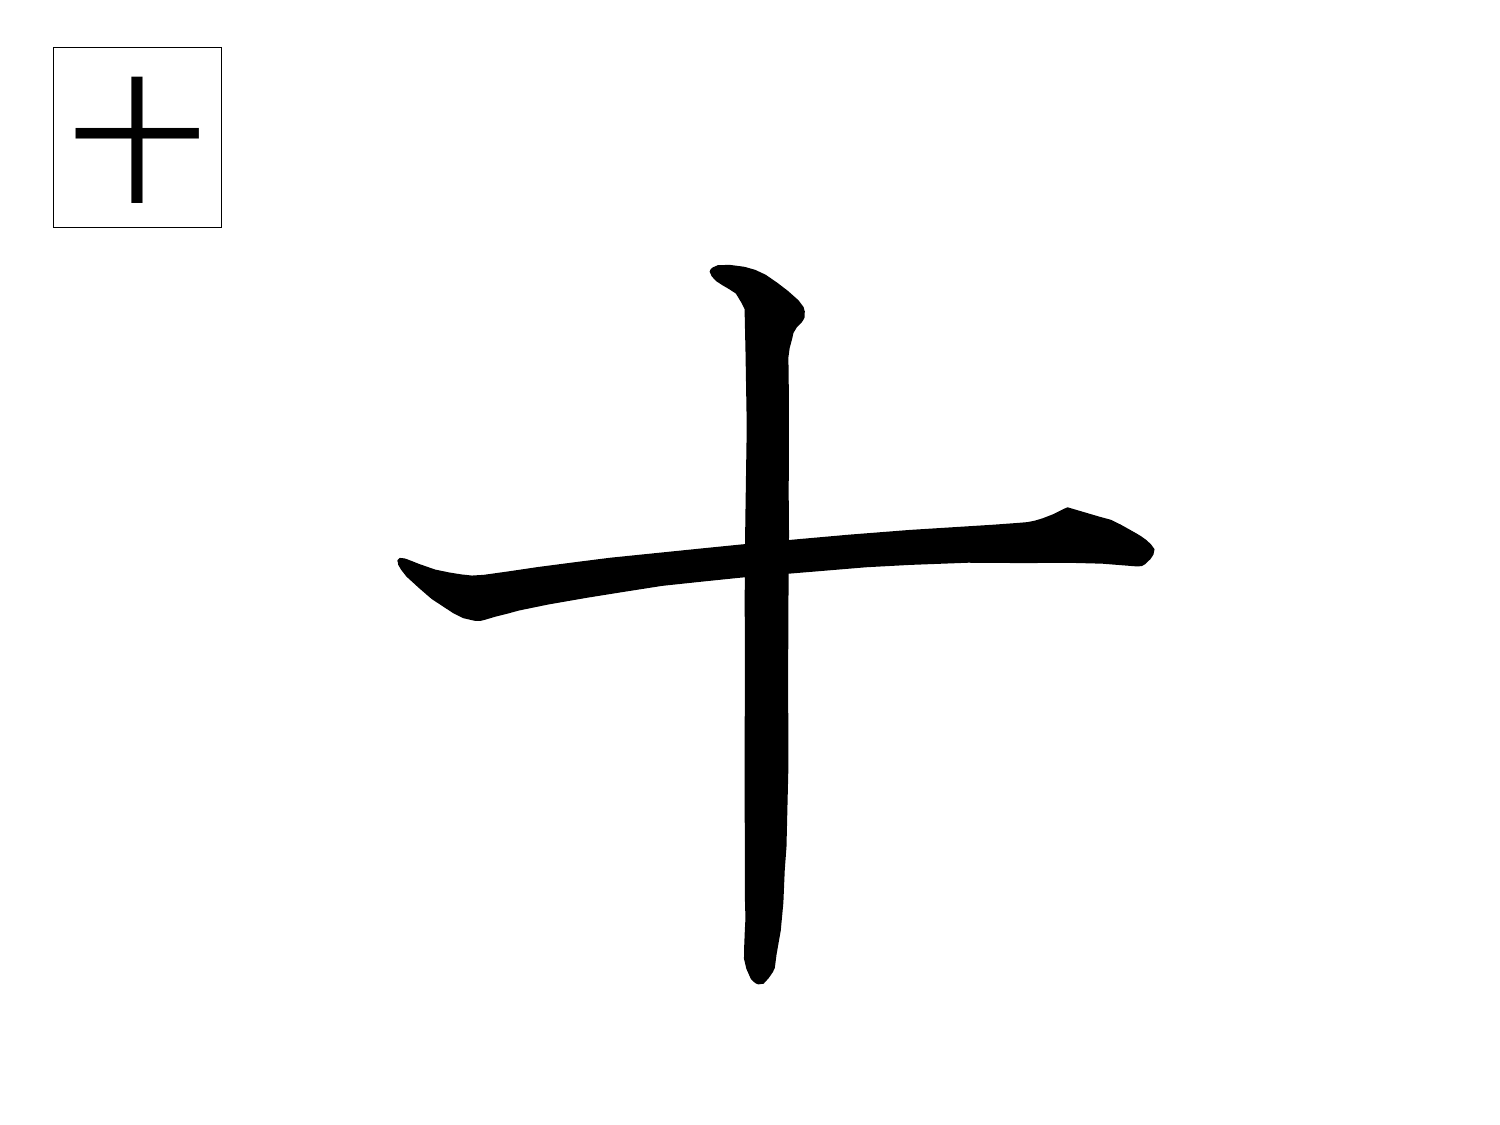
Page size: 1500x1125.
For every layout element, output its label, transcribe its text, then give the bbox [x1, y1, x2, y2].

text_box [395, 542, 743, 623]
text_box 十 [53, 47, 222, 228]
text_box [707, 262, 807, 987]
text_box [791, 505, 1157, 576]
